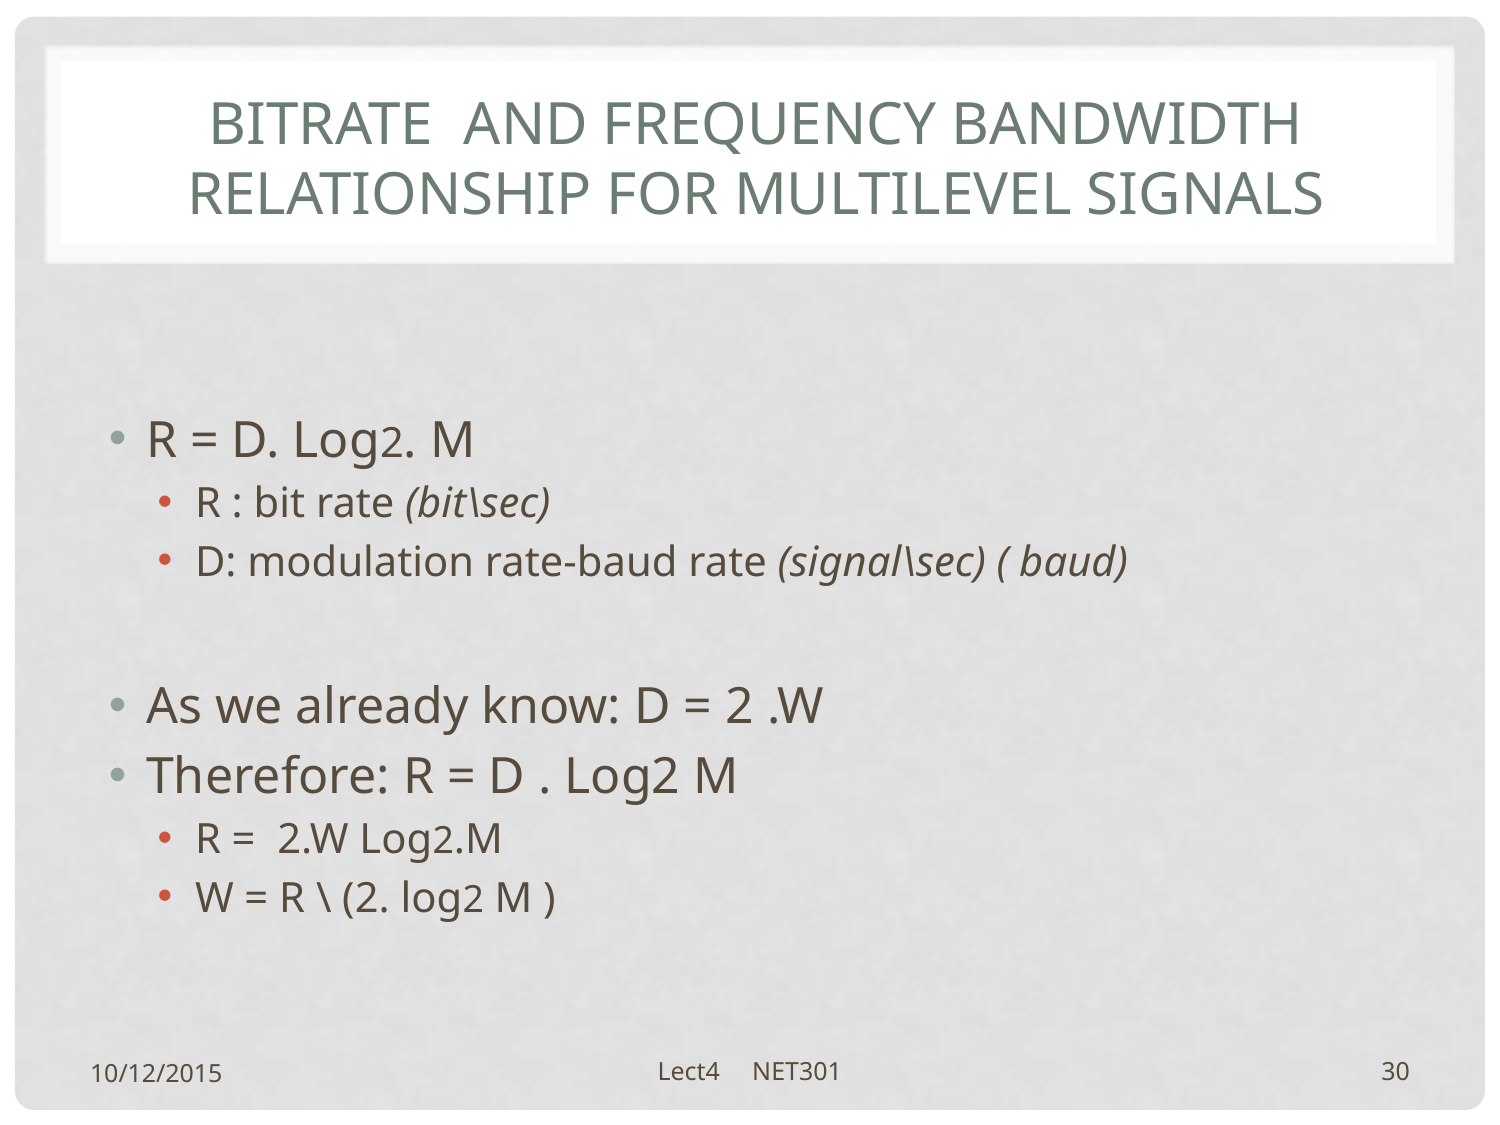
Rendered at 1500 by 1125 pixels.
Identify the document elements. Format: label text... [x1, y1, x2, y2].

title Bitrate and frequency bandwidth relationship for multilevel signals [50, 62, 1463, 250]
footer Lect4 NET301 [512, 1042, 988, 1103]
list R = D. Log2. M R : bit rate (bit\sec) D: modulation rate-baud rate (signal\sec) ( baud) As we already know: D = 2 .W Therefore: R = D . Log2 M R = 2.W Log2.M W = R \ (2. log2 M ) [75, 399, 1263, 972]
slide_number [75, 1042, 425, 1103]
slide_number 30 [1074, 1042, 1425, 1103]
